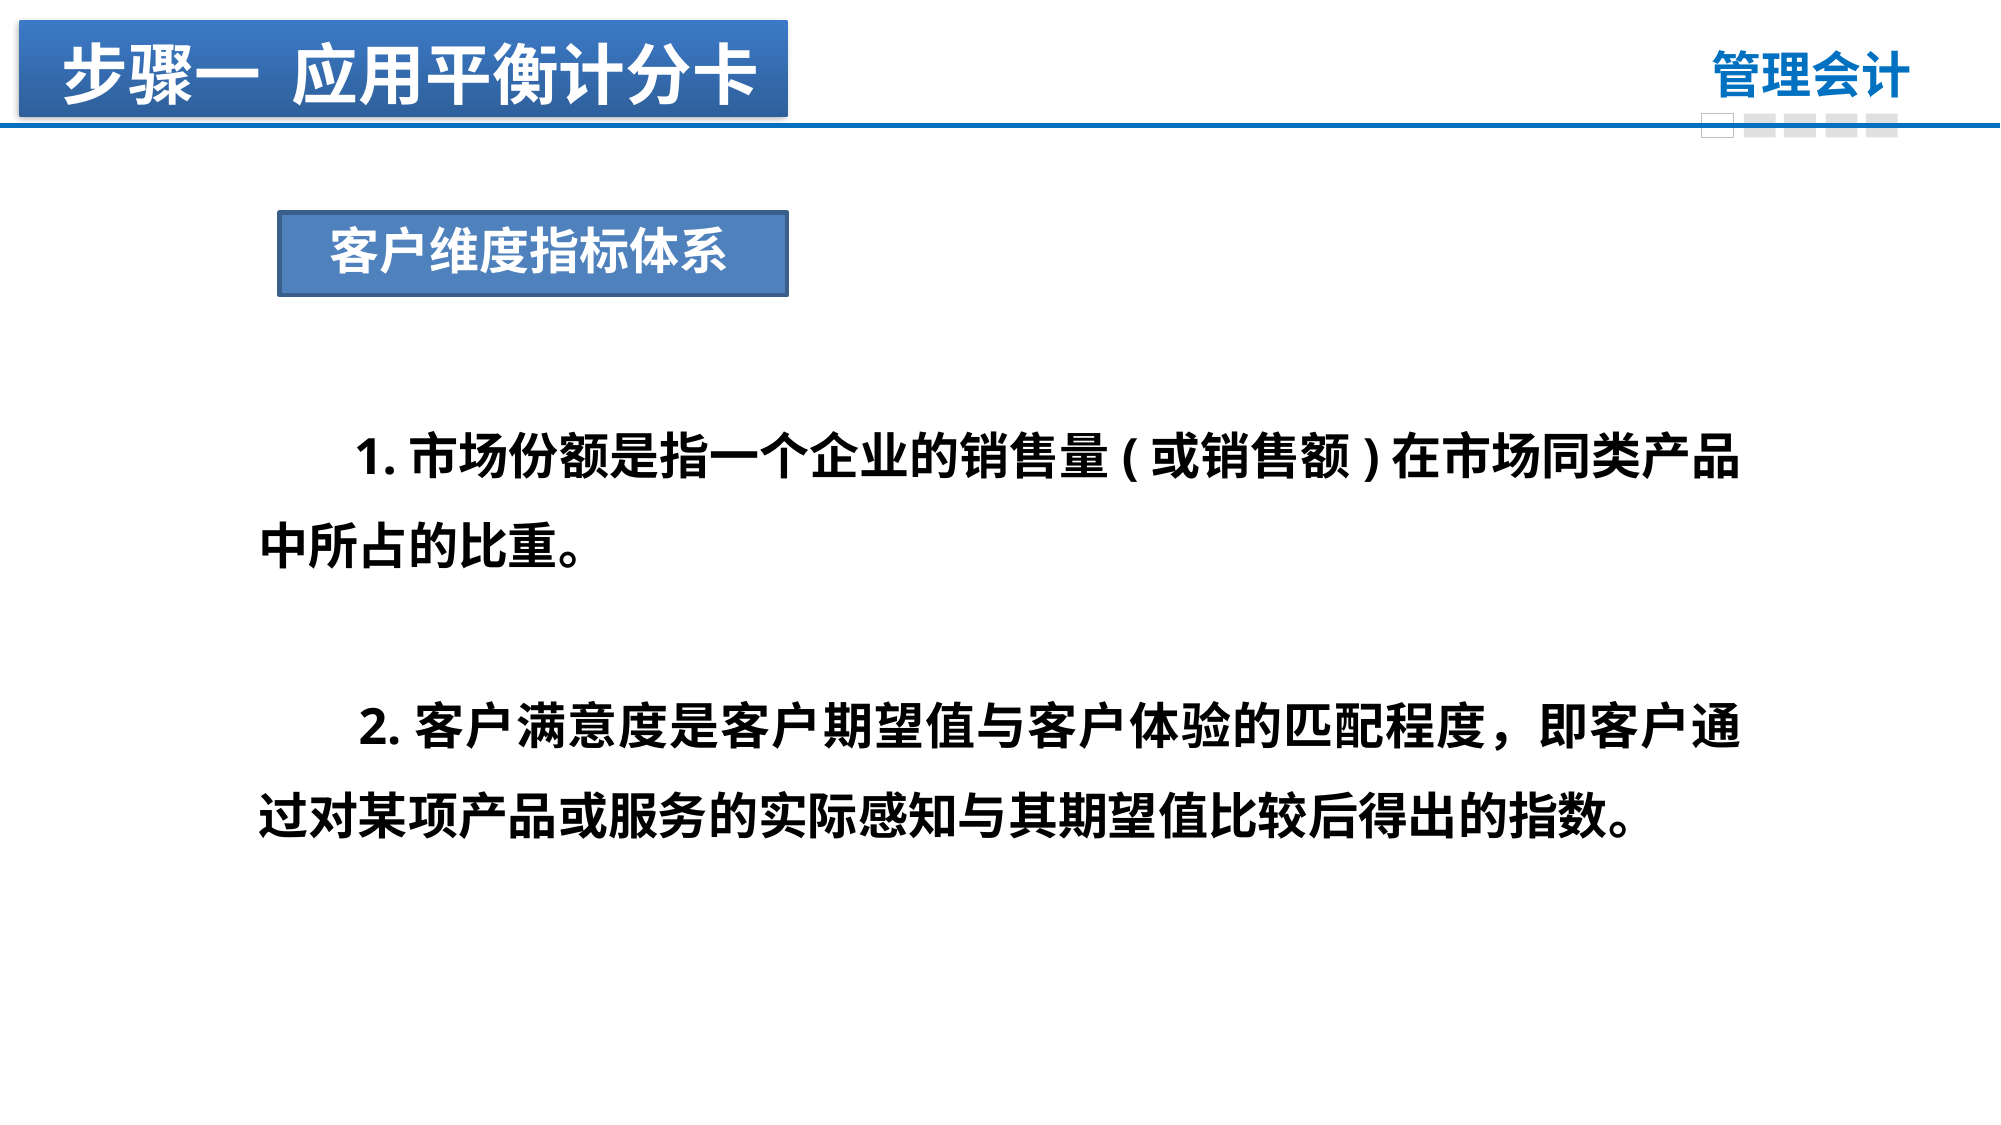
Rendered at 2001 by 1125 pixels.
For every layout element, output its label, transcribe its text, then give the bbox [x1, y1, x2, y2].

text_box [19, 20, 788, 122]
text_box 1.市场份额是指一个企业的销售量(或销售额)在市场同类产品中所占的比重。 2.客户满意度是客户期望值与客户体验的匹配程度，即客户通过对某项产品或服务的实际感知与其期望值比较后得出的指数。 [243, 327, 1757, 913]
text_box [279, 212, 788, 296]
